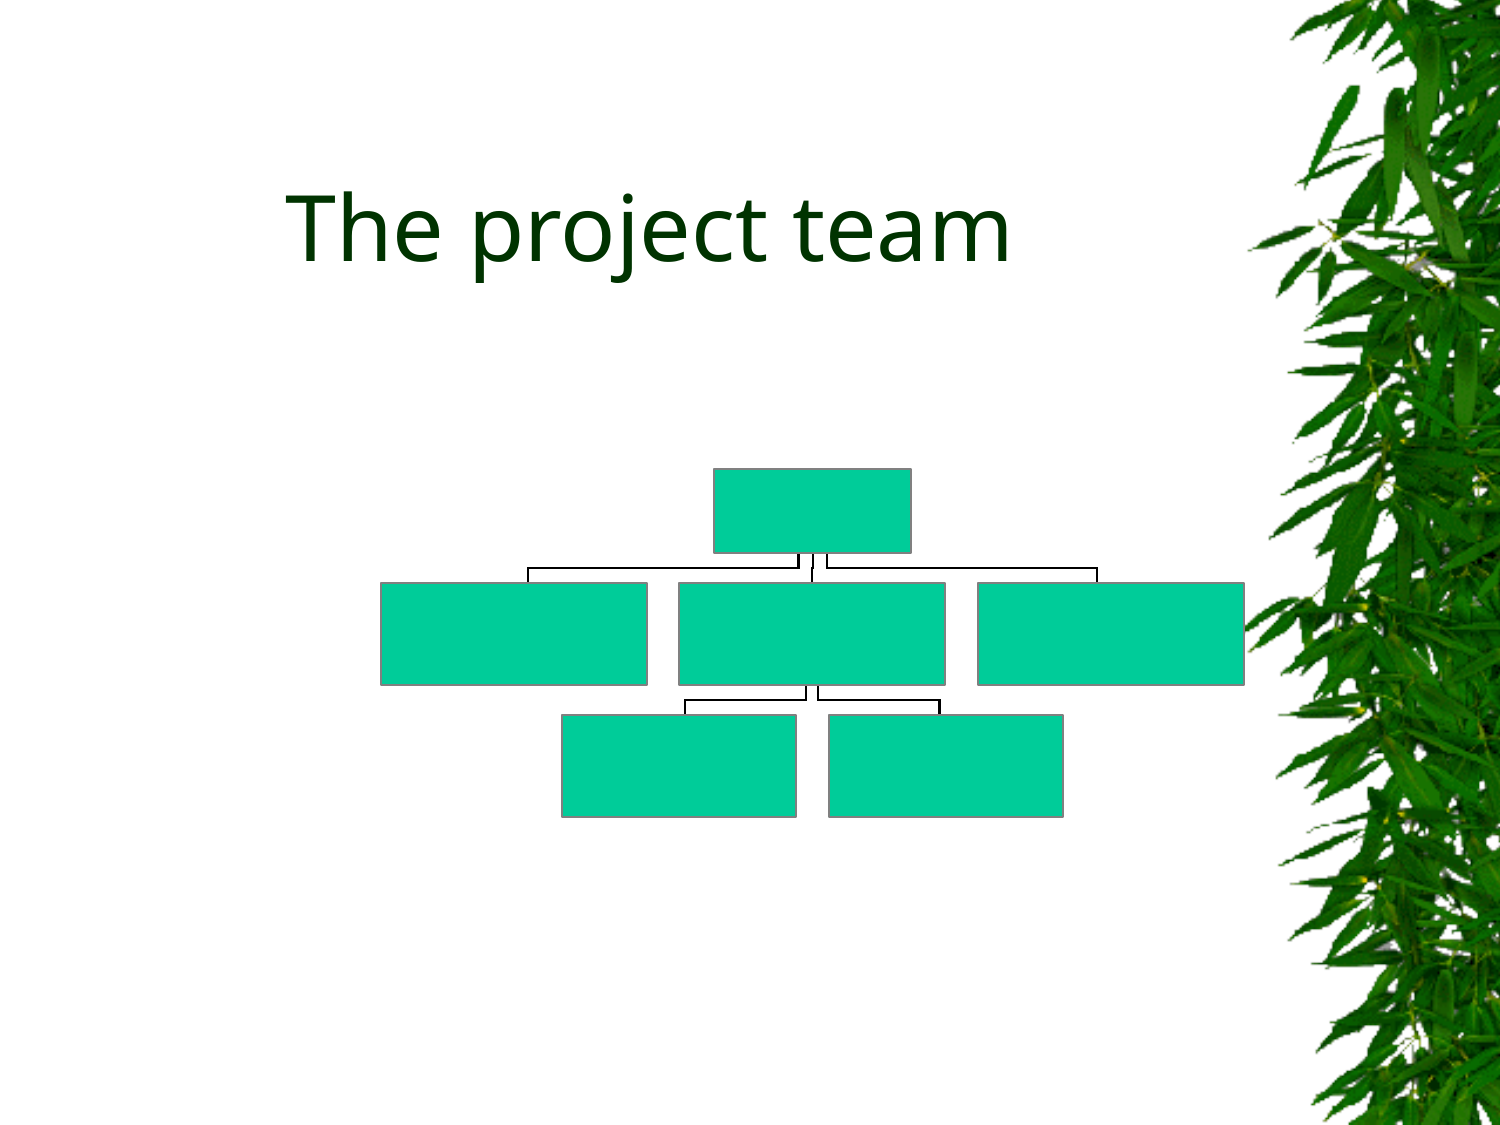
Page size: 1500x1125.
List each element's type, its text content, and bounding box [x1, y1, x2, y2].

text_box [99, 386, 1500, 877]
picture [1206, 0, 1500, 386]
picture [1206, 877, 1500, 1125]
title The project team [37, 162, 1263, 288]
